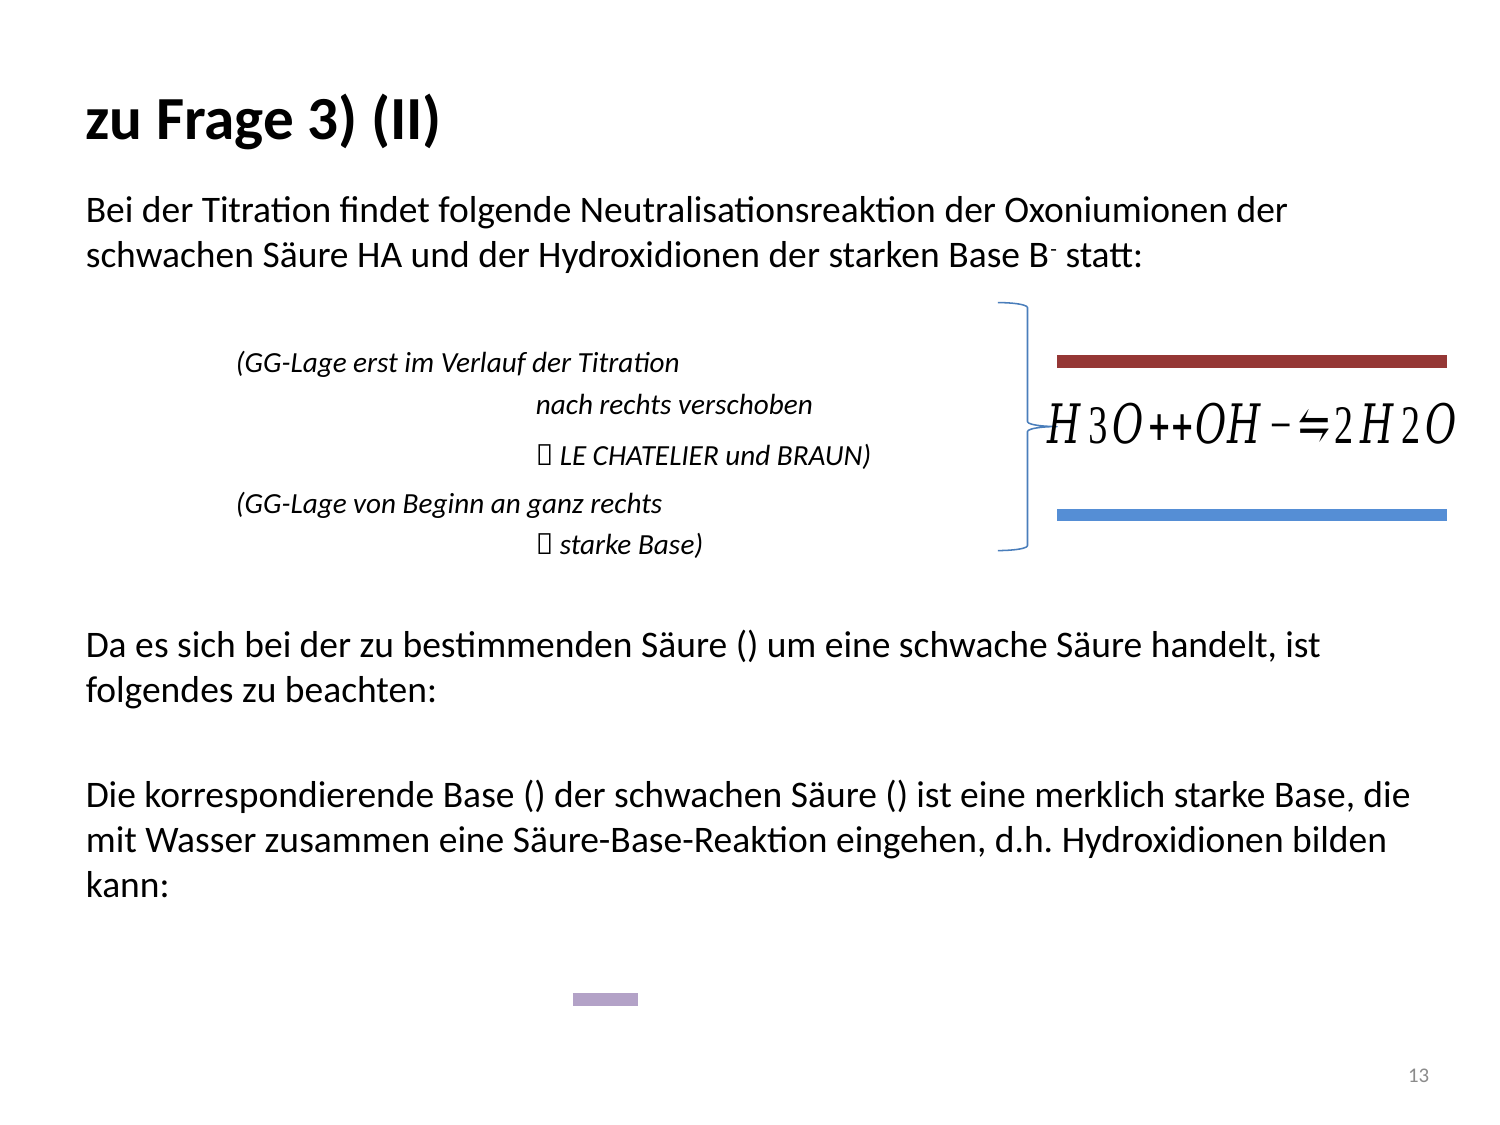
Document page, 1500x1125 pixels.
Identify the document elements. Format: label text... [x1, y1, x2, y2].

title zu Frage 3) (II) [70, 70, 1430, 160]
text_box [997, 301, 1052, 552]
slide_number 13 [1311, 1051, 1430, 1087]
